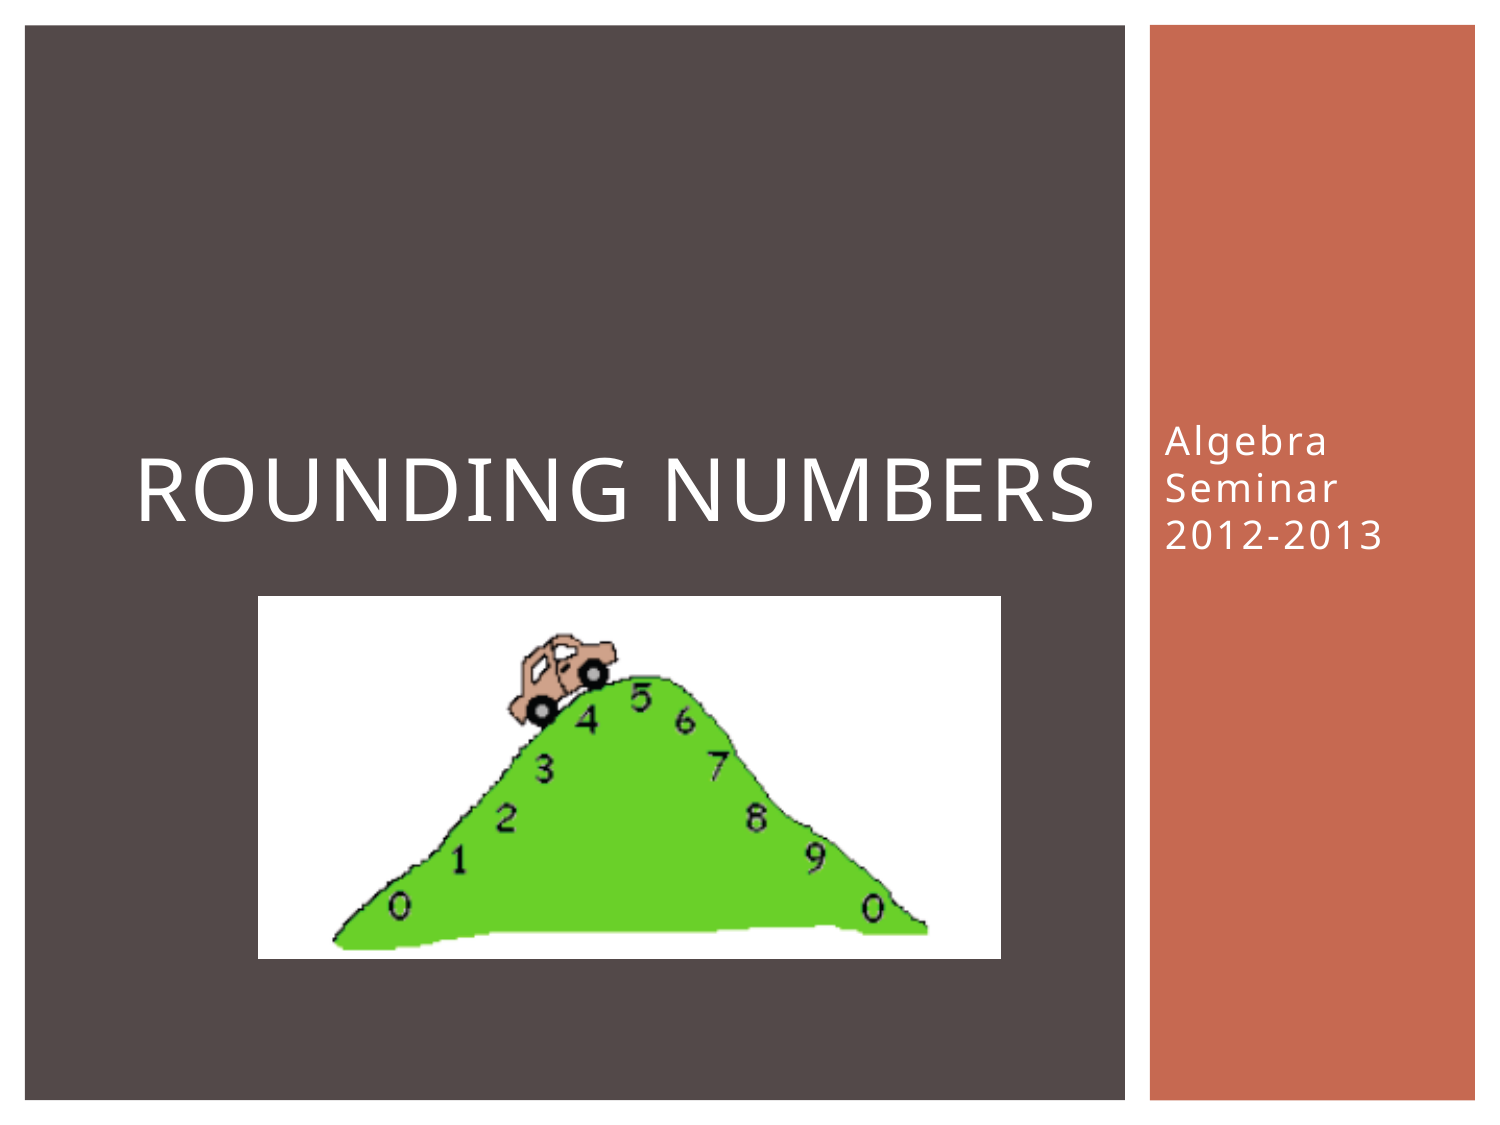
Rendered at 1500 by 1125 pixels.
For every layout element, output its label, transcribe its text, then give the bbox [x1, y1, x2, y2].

subtitle Algebra Seminar 2012-2013 [1149, 336, 1475, 637]
picture [258, 595, 1001, 960]
title Rounding Numbers [75, 336, 1113, 637]
